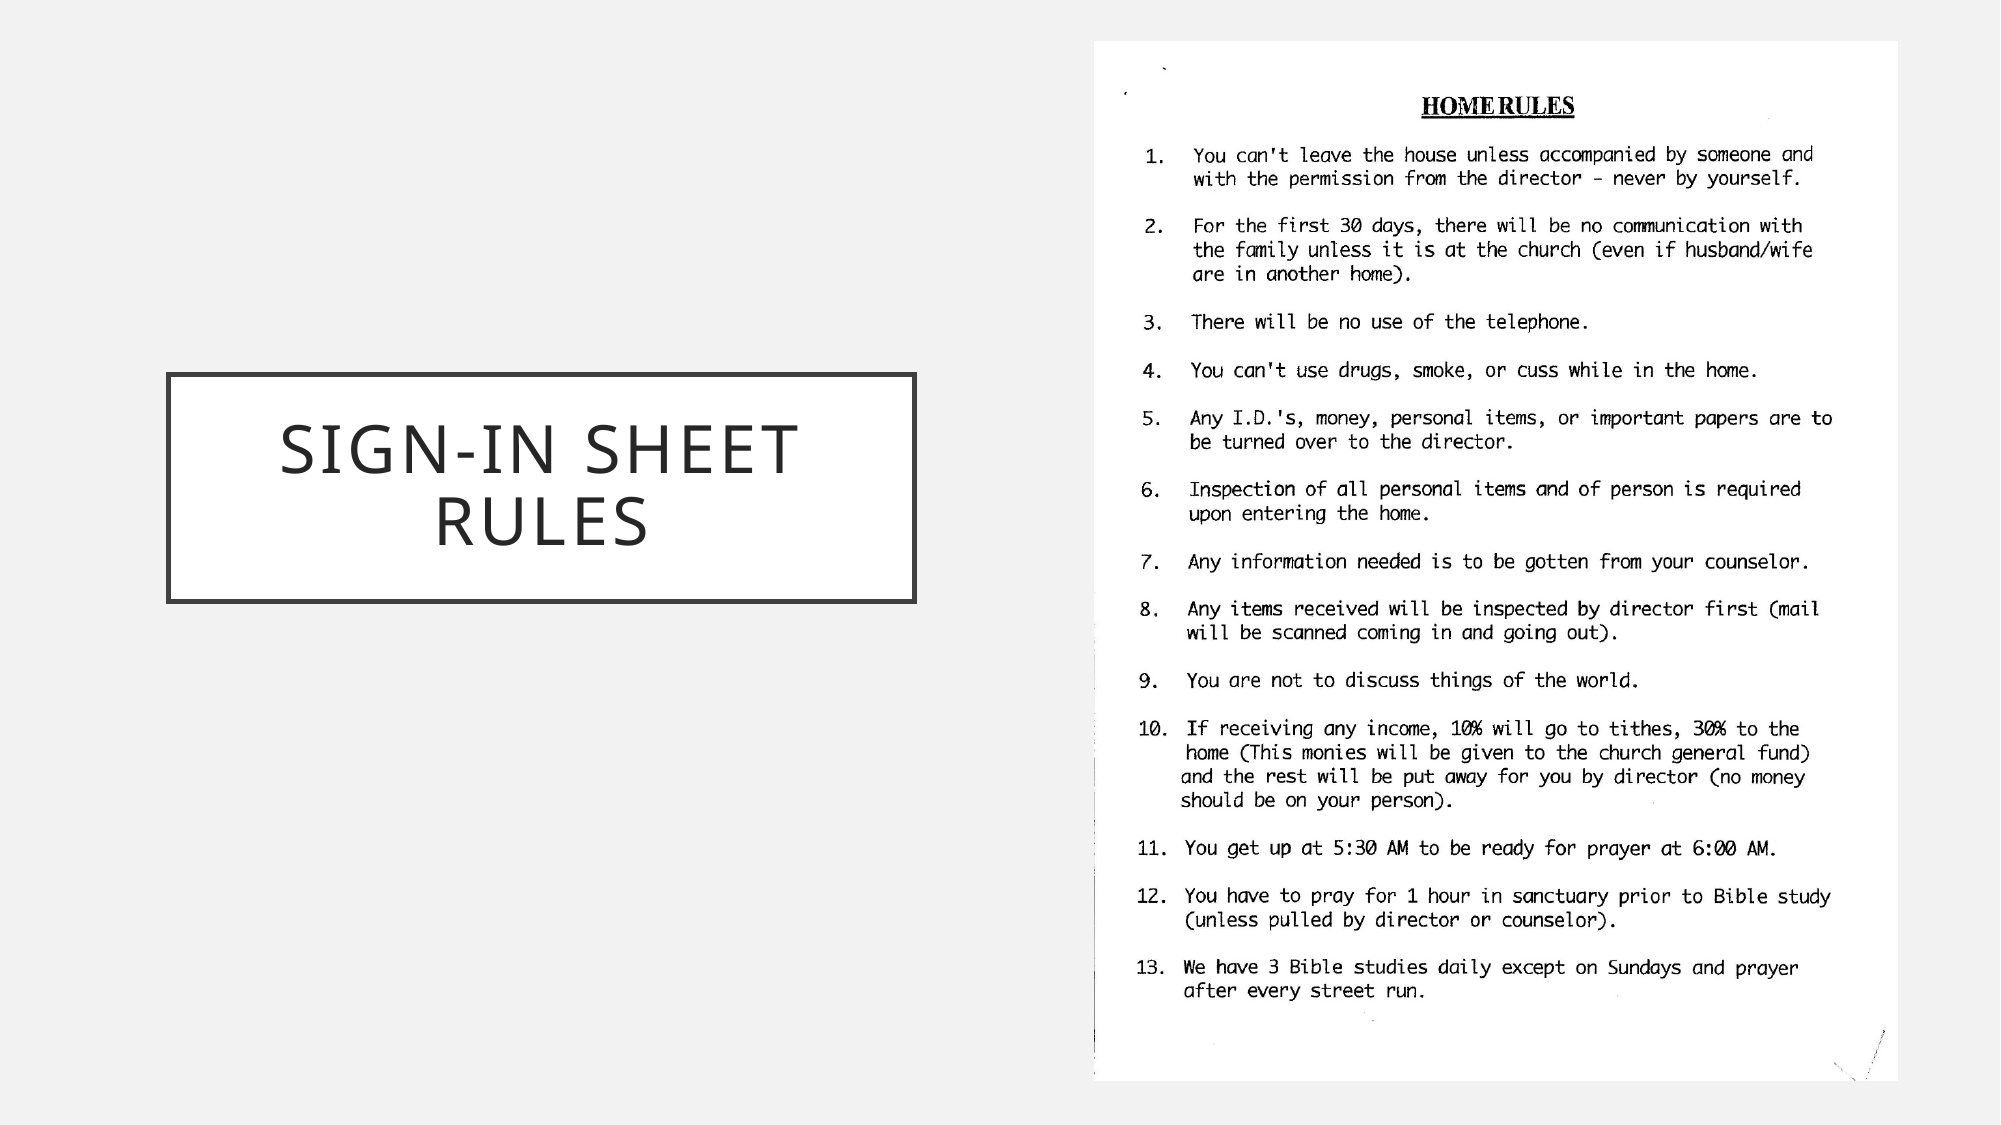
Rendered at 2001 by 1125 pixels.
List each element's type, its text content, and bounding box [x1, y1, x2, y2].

picture [1094, 41, 1898, 1081]
title Sign-in Sheet Rules [166, 372, 917, 604]
